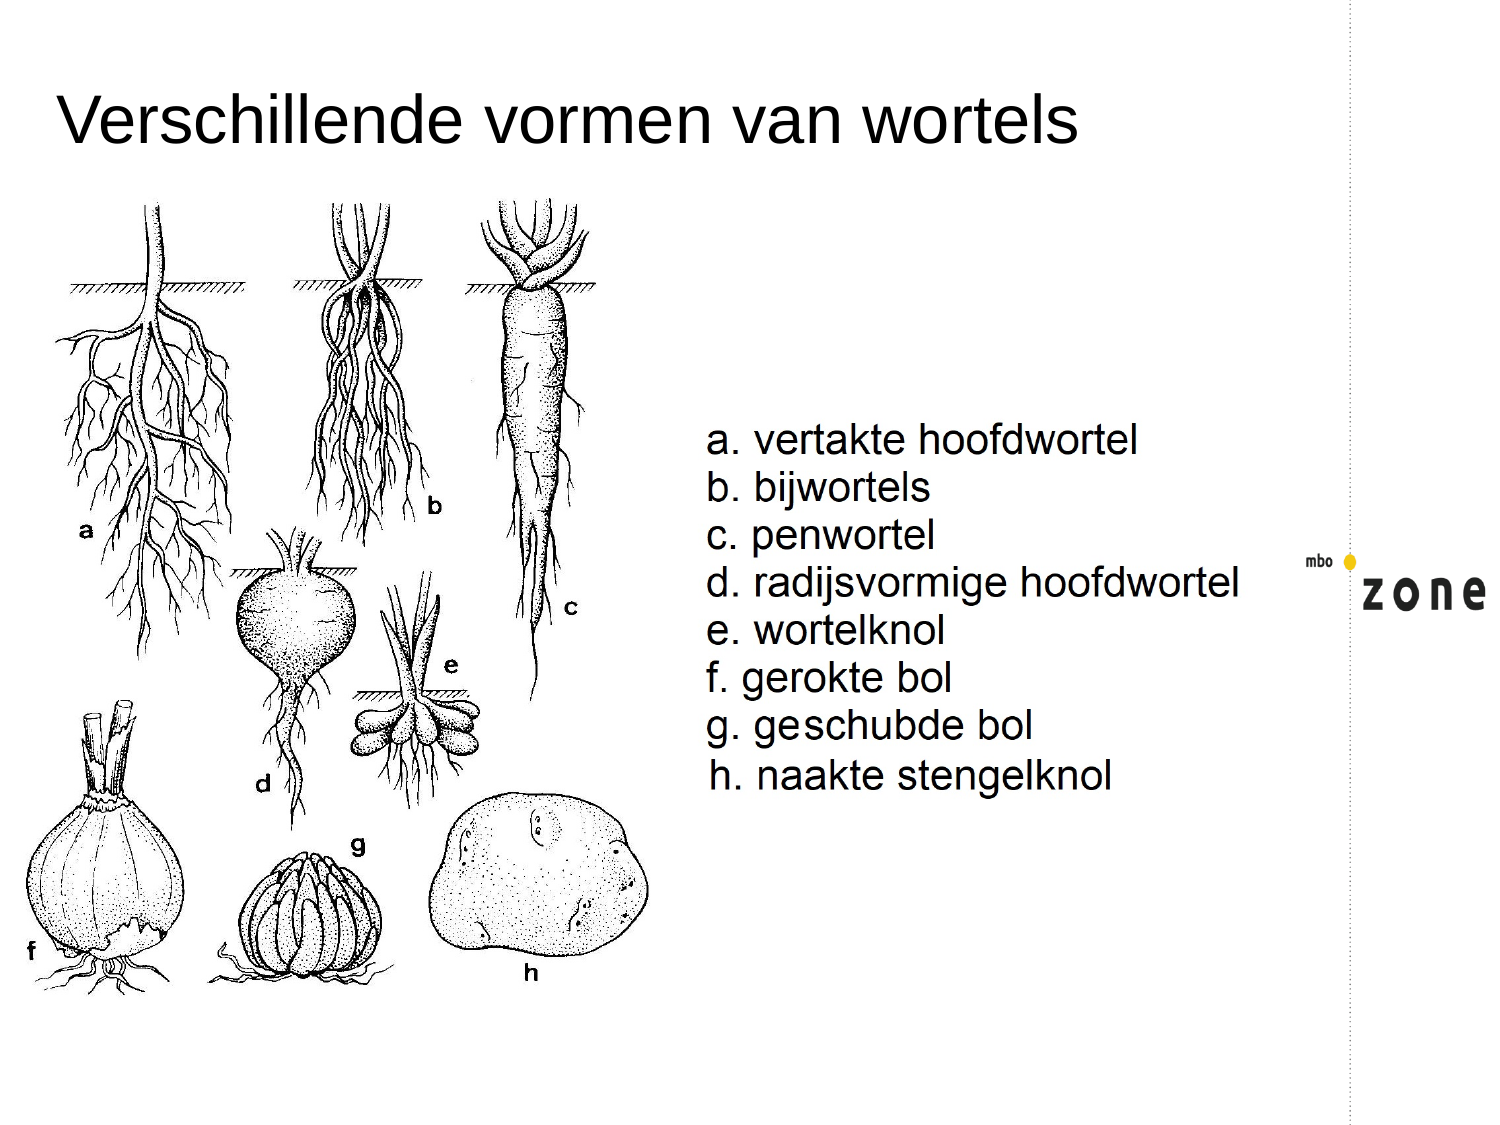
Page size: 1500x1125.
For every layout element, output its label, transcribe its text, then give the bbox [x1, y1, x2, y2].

text_box Verschillende vormen van wortels [41, 67, 1105, 165]
picture [0, 0, 1500, 1125]
